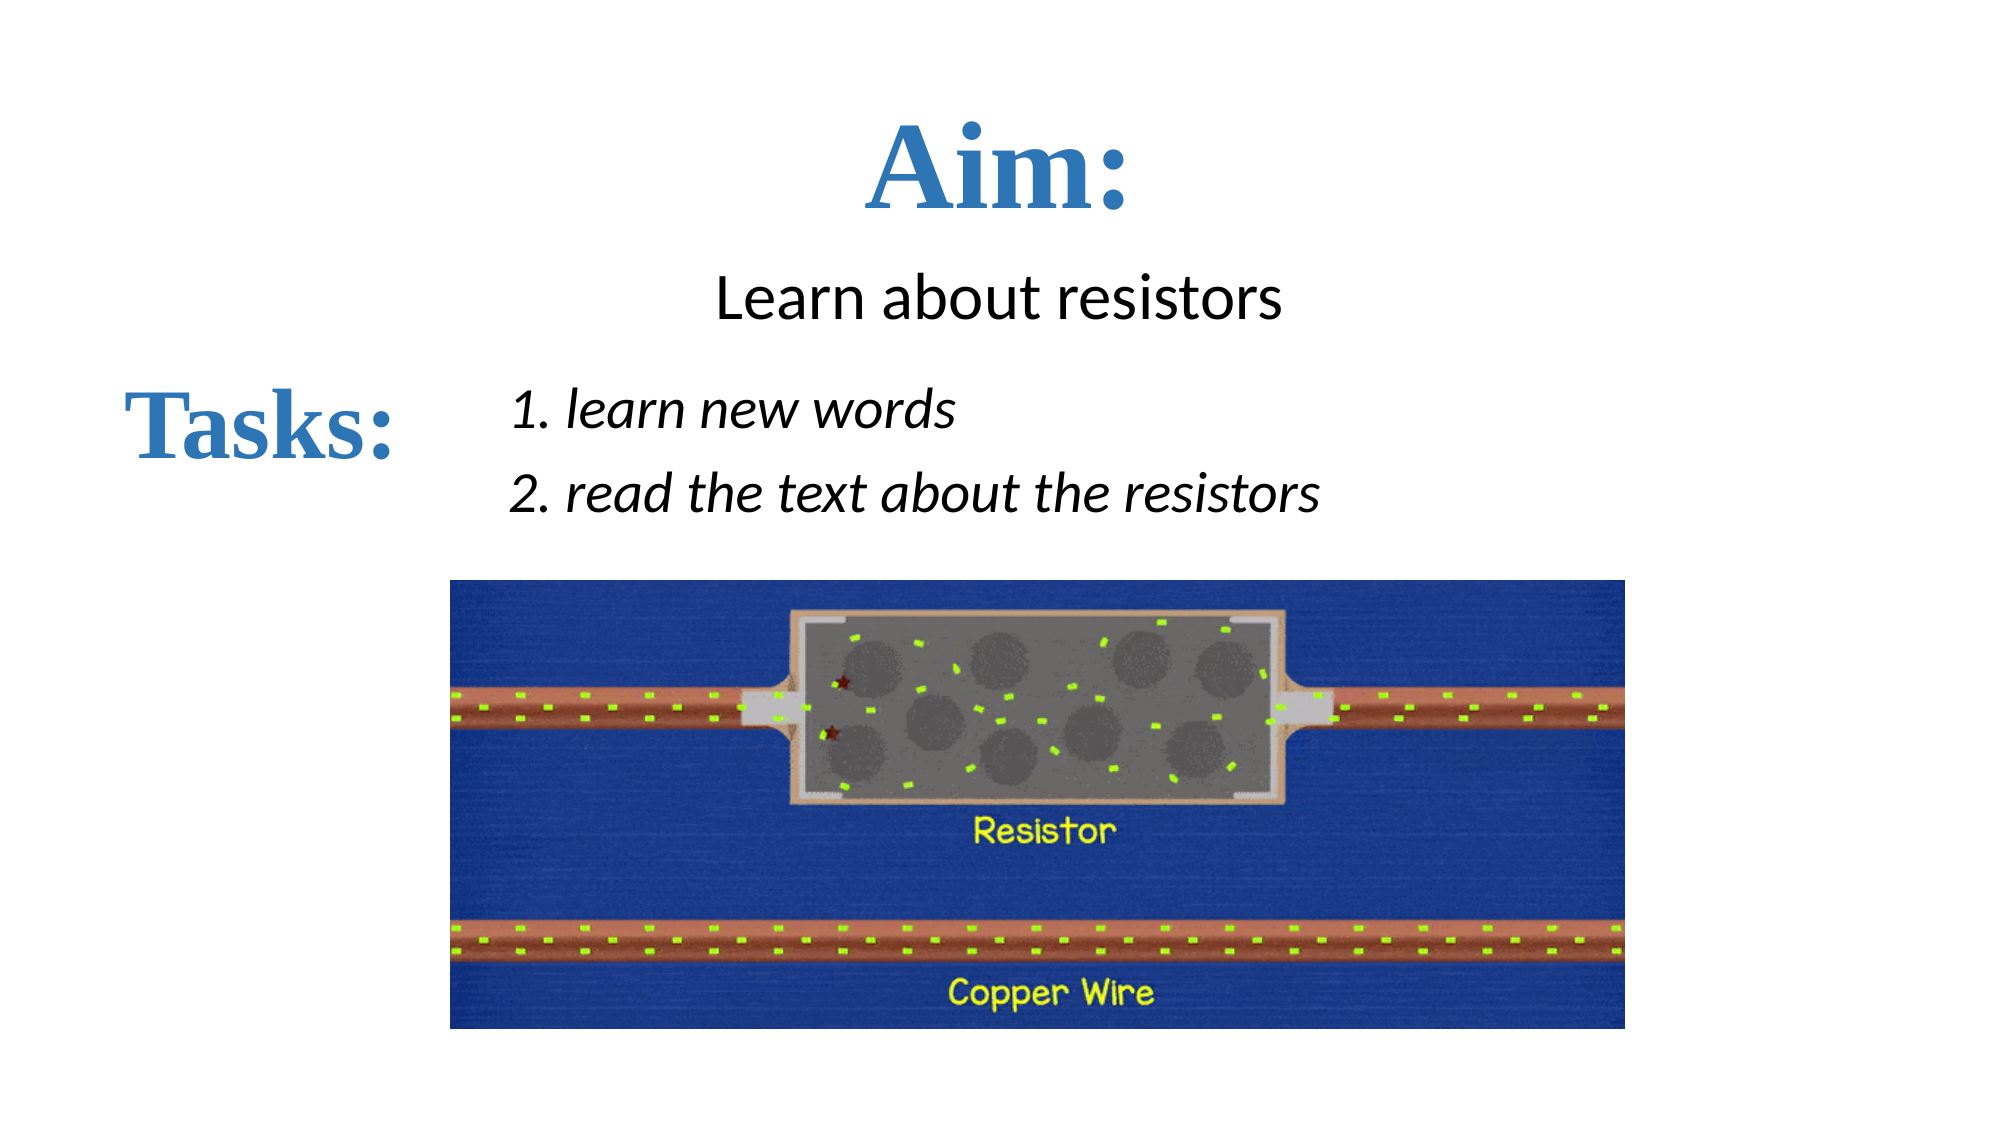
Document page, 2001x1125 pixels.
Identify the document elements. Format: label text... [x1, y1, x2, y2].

text_box Tasks: [109, 317, 469, 536]
text_box 1. learn new words 2. read the text about the resistors [492, 370, 1558, 580]
title Aim: [137, 59, 1863, 278]
picture [449, 580, 1625, 1029]
list Learn about resistors [660, 254, 1340, 350]
